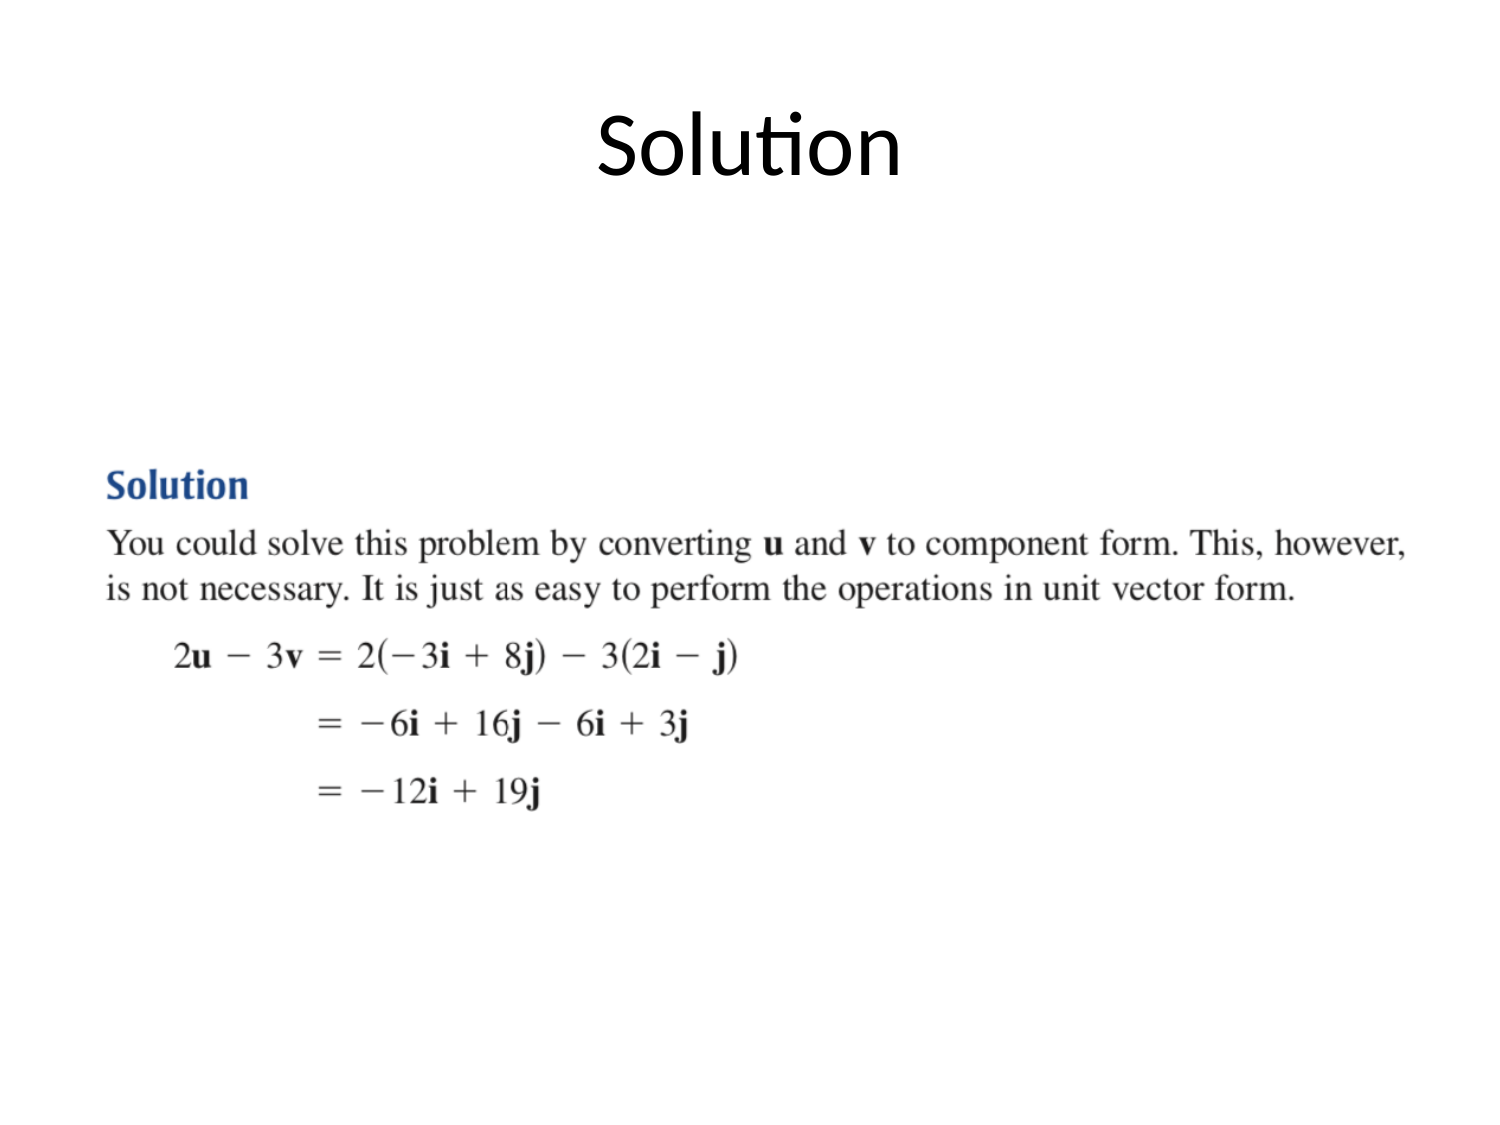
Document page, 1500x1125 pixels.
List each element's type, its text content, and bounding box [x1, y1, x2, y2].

title Solution [75, 45, 1425, 233]
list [74, 262, 1426, 1006]
